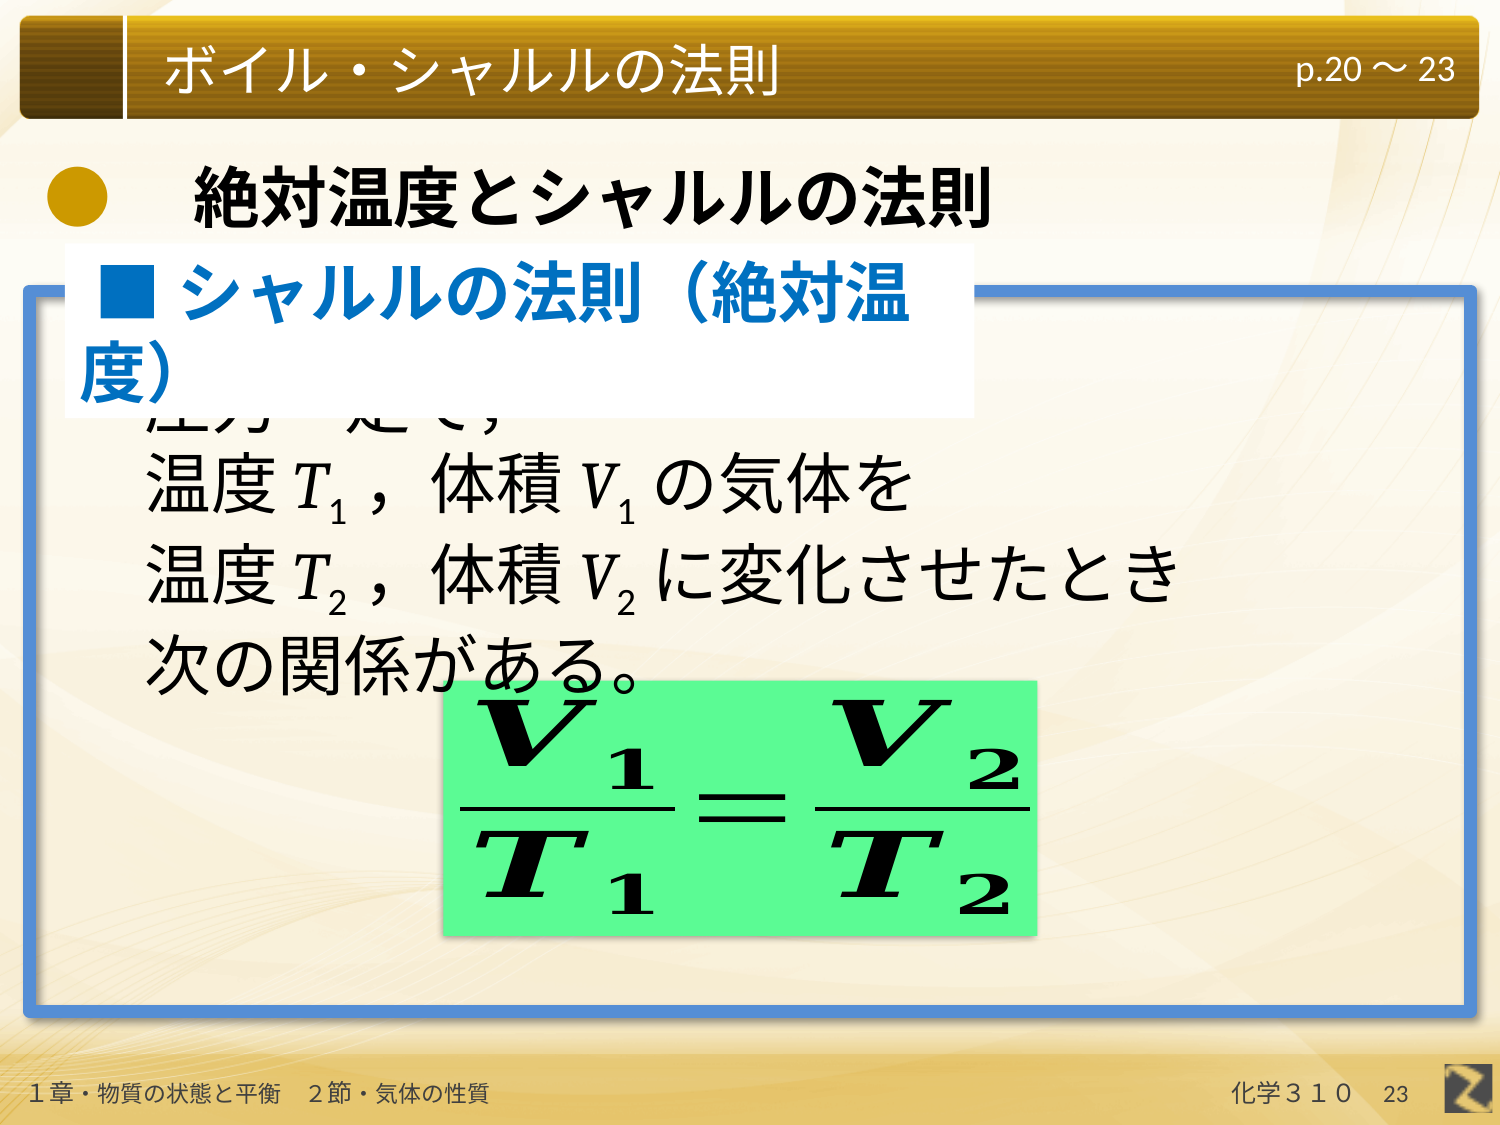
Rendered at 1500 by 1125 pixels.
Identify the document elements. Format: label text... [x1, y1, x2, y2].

text_box ■シャルルの法則（絶対温度） [64, 244, 975, 419]
text_box ● 絶対温度とシャルルの法則 [29, 148, 1032, 244]
slide_number 23 [1356, 1070, 1436, 1118]
text_box 圧力一定で， 温度T1，体積V1の気体を 温度T2，体積V2に変化させたとき 次の関係がある。 [129, 354, 1294, 711]
text_box [29, 290, 1471, 1012]
picture [0, 0, 1500, 1125]
